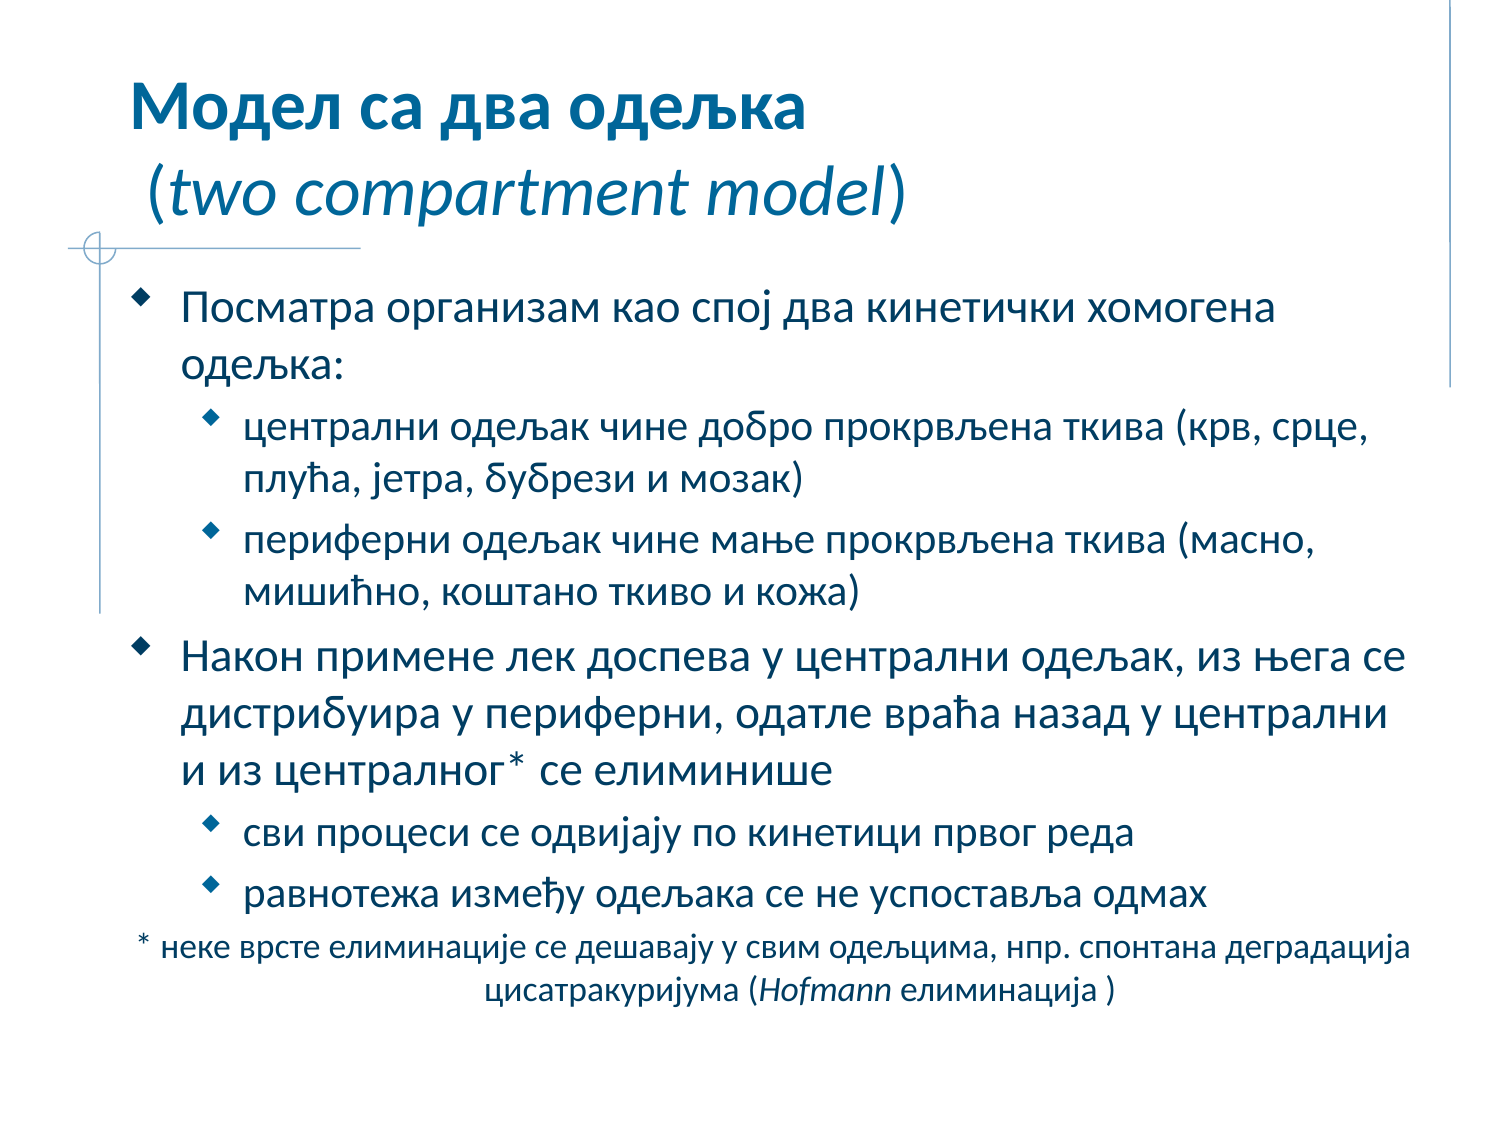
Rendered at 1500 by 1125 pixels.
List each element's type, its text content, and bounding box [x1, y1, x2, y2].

list Посматра организам као спој два кинетички хомогена одељка: централни одељак чине добро прокрвљена ткива (крв, срце, плућа, јетра, бубрези и мозак) периферни одељак чине мање прокрвљена ткива (масно, мишићно, коштано ткиво и кожа) Након примене лек доспева у централни одељак, из њега се дистрибуира у периферни, одатле враћа назад у централни и из централног* се елиминише сви процеси се одвијају по кинетици првог реда равнотежа између одељака се не успоставља одмах * неке врсте елиминације се дешавају у свим одељцима, нпр. спонтана деградација цисатракуријума (Hofmann елиминација ) [111, 266, 1436, 1024]
title Модел са два одељка (two compartment model) [113, 49, 1436, 238]
